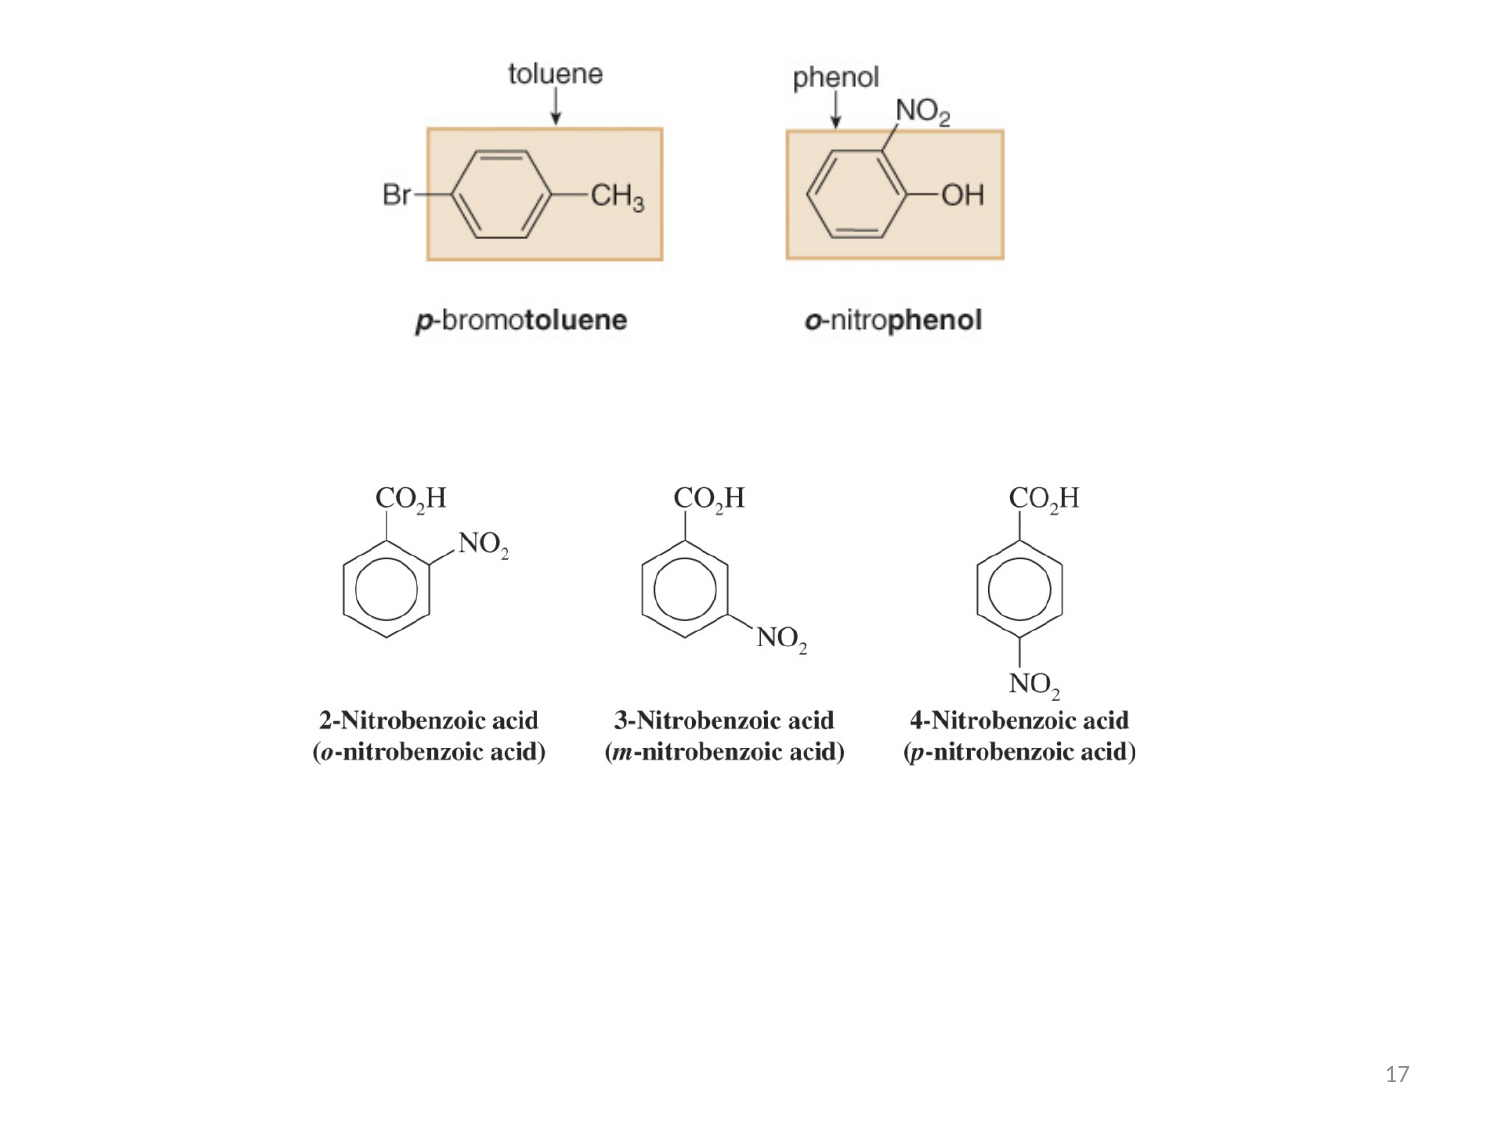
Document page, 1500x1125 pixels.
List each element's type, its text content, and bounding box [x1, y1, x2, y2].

picture [312, 480, 1136, 793]
picture [371, 42, 1006, 346]
slide_number 17 [1074, 1042, 1425, 1103]
